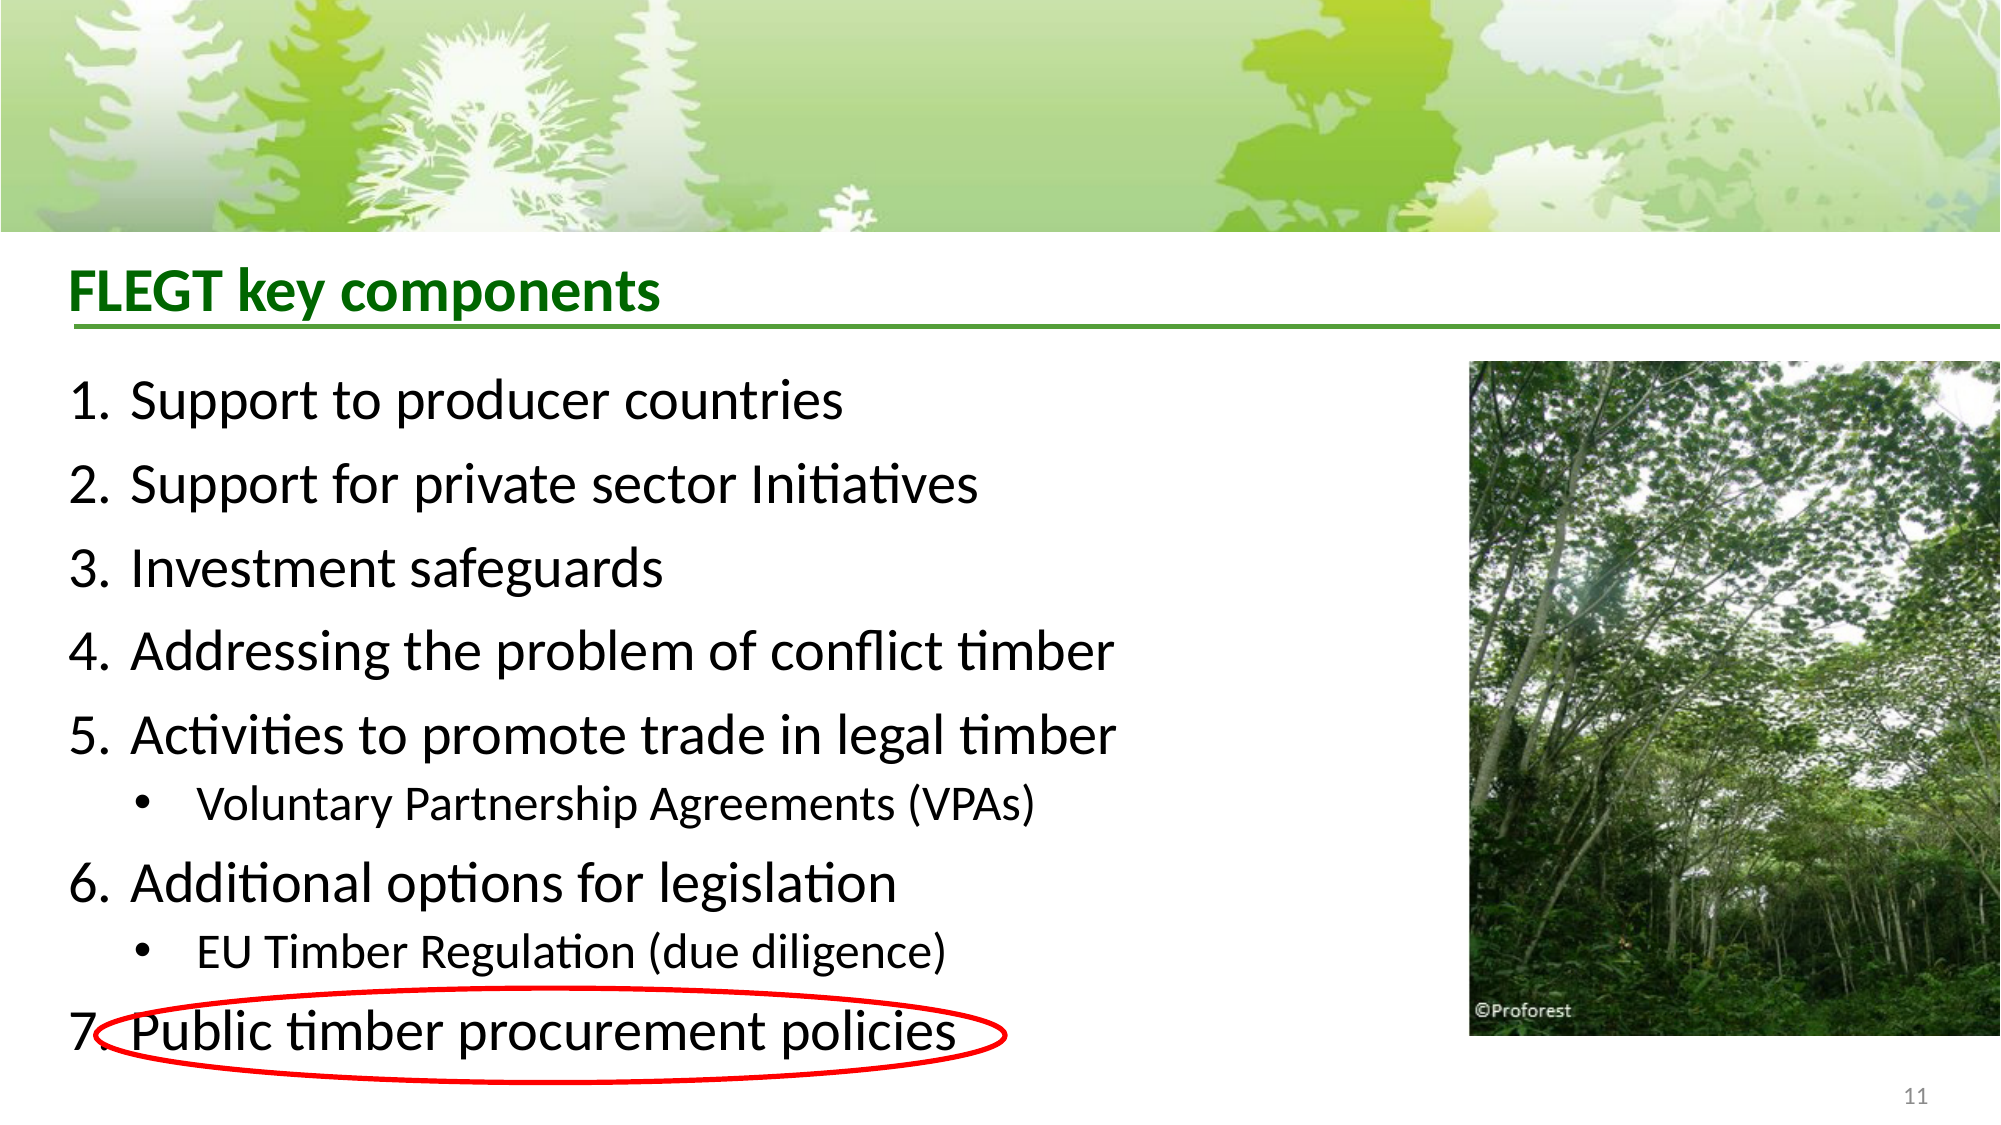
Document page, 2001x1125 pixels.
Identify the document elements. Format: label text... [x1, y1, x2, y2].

text_box [95, 988, 1006, 1083]
slide_number 11 [1493, 1065, 1944, 1125]
title FLEGT key components [53, 197, 1404, 362]
list Support to producer countries Support for private sector Initiatives Investment safeguards Addressing the problem of conflict timber Activities to promote trade in legal timber Voluntary Partnership Agreements (VPAs) Additional options for legislation EU Timber Regulation (due diligence) Public timber procurement policies [53, 362, 1404, 1105]
picture [0, 0, 2000, 232]
picture [1468, 361, 2000, 1036]
